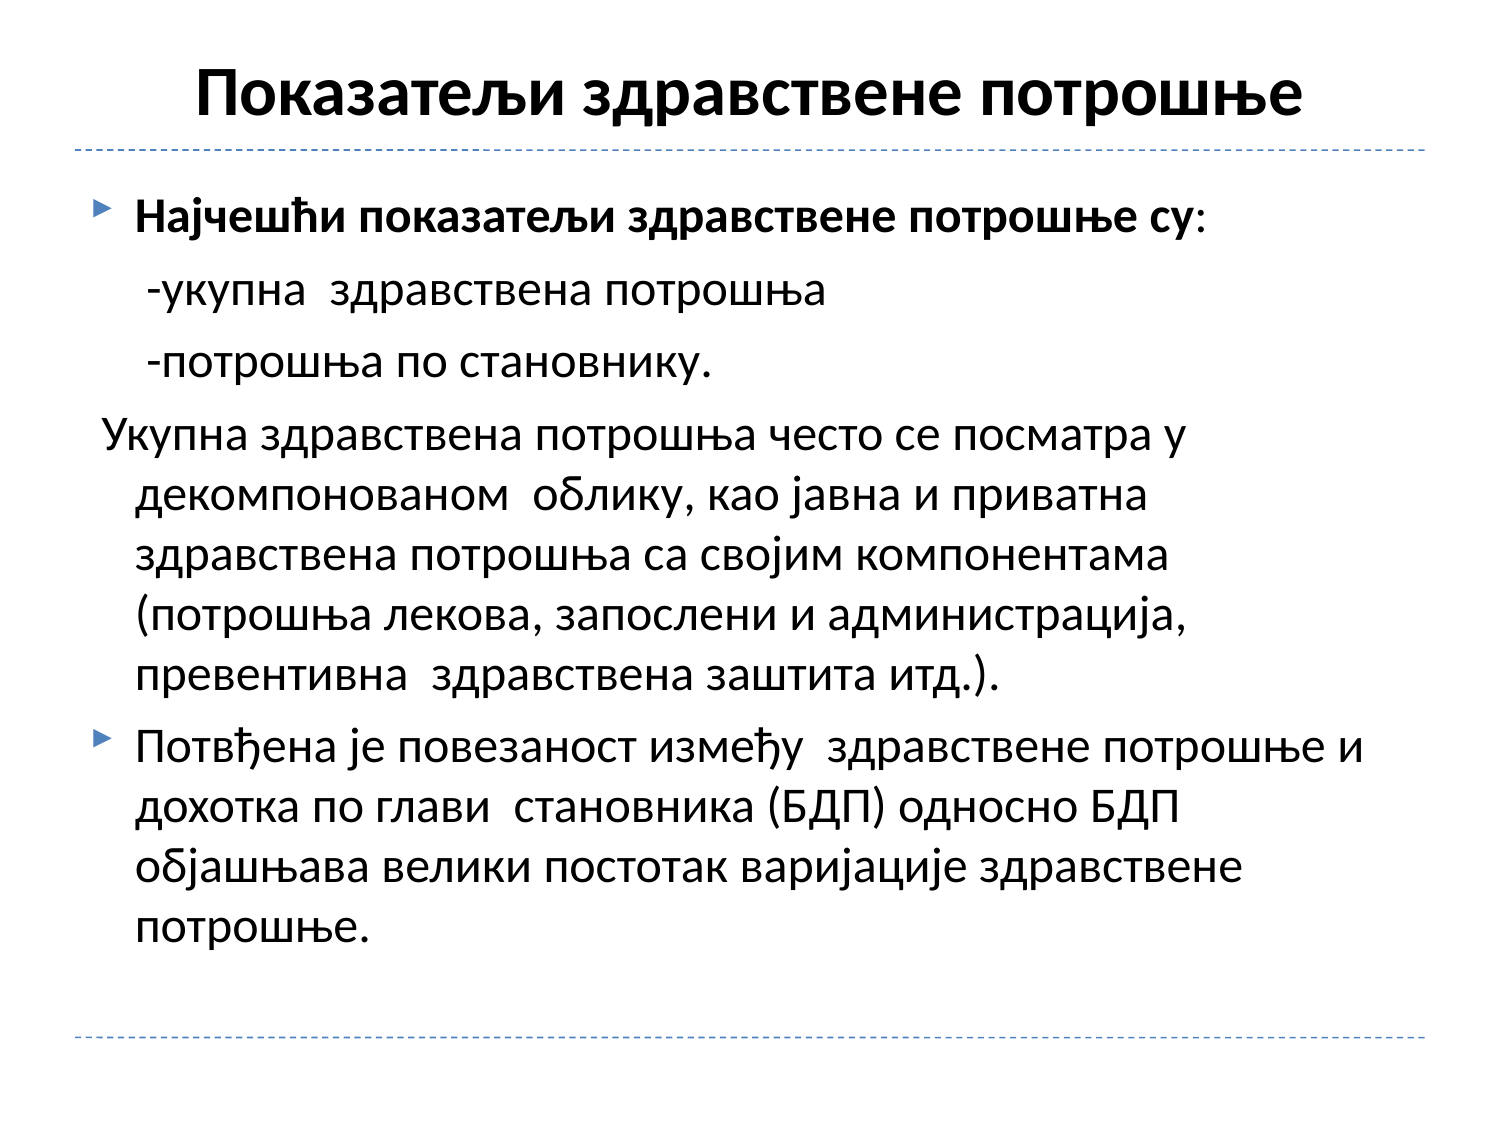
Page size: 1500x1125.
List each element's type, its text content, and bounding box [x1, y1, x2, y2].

list Најчешћи показатељи здравствене потрошње су: -укупна здравствена потрошња -потрошња по становнику. Укупна здравствена потрошња често се посматра у декомпонованом облику, као јавна и приватна здравствена потрошња са својим компонентама (потрошња лекова, запослени и администрација, превентивна здравствена заштита итд.). Потвђена је повезаност између здравствене потрошње и дохотка по глави становника (БДП) односно БДП објашњава велики постотак варијације здравствене потрошње. [74, 174, 1426, 1038]
title Показатељи здравствене потрошње [74, 12, 1426, 138]
